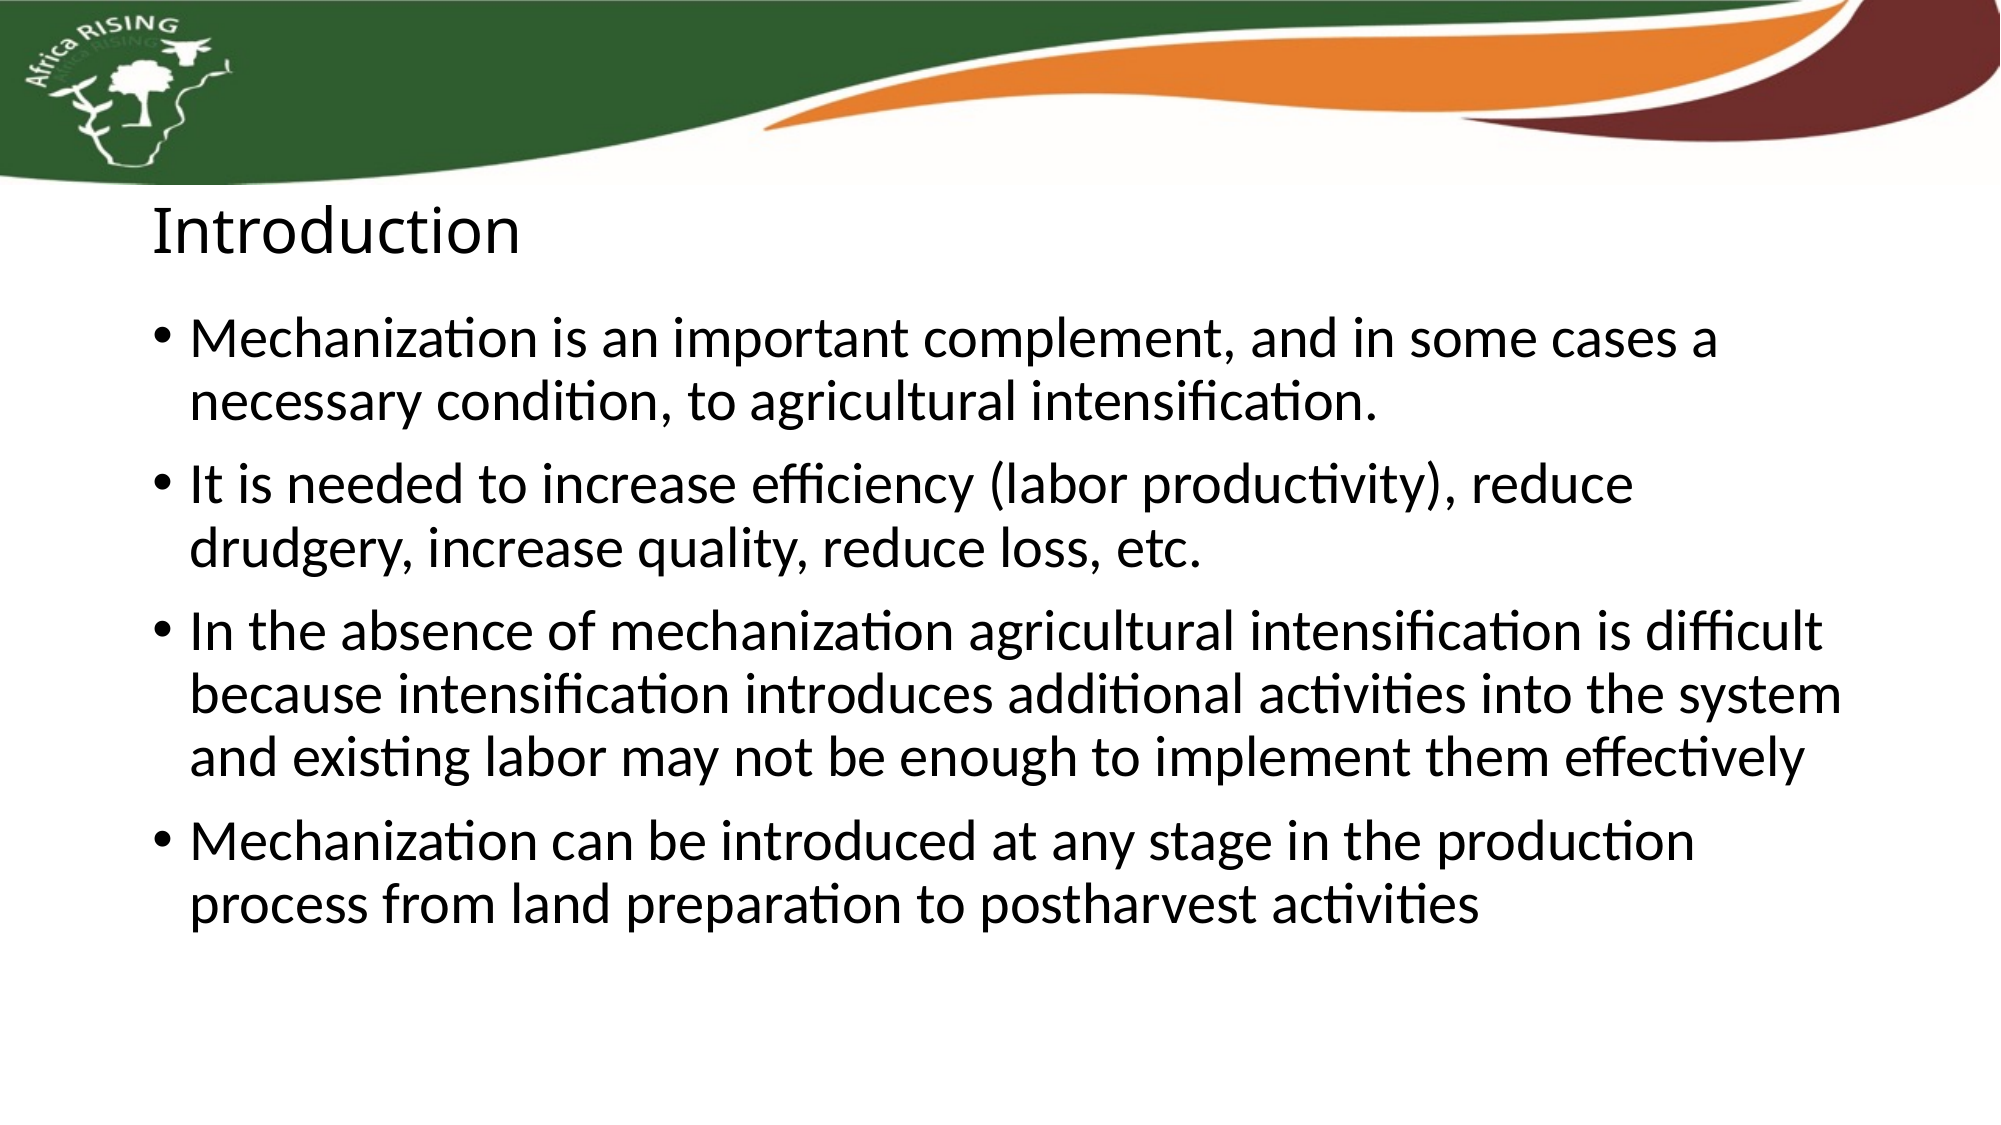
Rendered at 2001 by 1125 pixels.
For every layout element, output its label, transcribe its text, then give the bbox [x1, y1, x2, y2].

title Introduction [137, 185, 1863, 278]
list Mechanization is an important complement, and in some cases a necessary condition, to agricultural intensification. It is needed to increase efficiency (labor productivity), reduce drudgery, increase quality, reduce loss, etc. In the absence of mechanization agricultural intensification is difficult because intensification introduces additional activities into the system and existing labor may not be enough to implement them effectively Mechanization can be introduced at any stage in the production process from land preparation to postharvest activities [137, 299, 1863, 1014]
picture [0, 0, 2000, 185]
